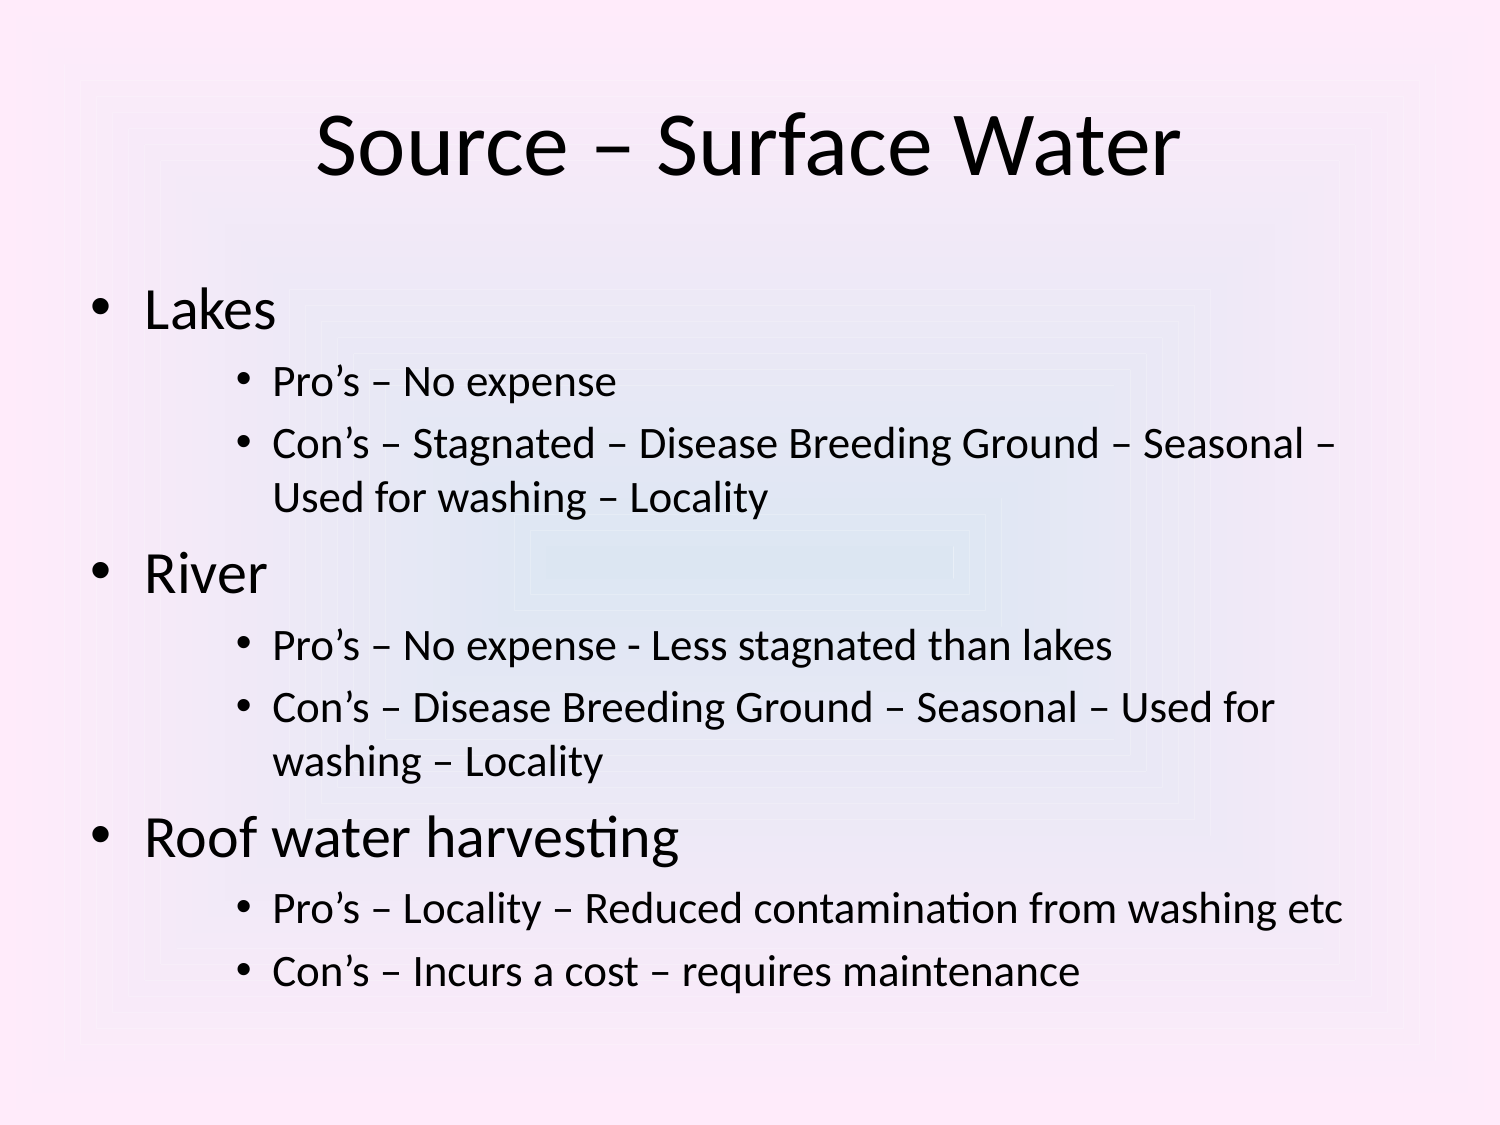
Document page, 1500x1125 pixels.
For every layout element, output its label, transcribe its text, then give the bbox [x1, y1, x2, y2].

title Source – Surface Water [75, 45, 1425, 233]
list Lakes Pro’s – No expense Con’s – Stagnated – Disease Breeding Ground – Seasonal – Used for washing – Locality River Pro’s – No expense - Less stagnated than lakes Con’s – Disease Breeding Ground – Seasonal – Used for washing – Locality Roof water harvesting Pro’s – Locality – Reduced contamination from washing etc Con’s – Incurs a cost – requires maintenance [75, 262, 1425, 1005]
